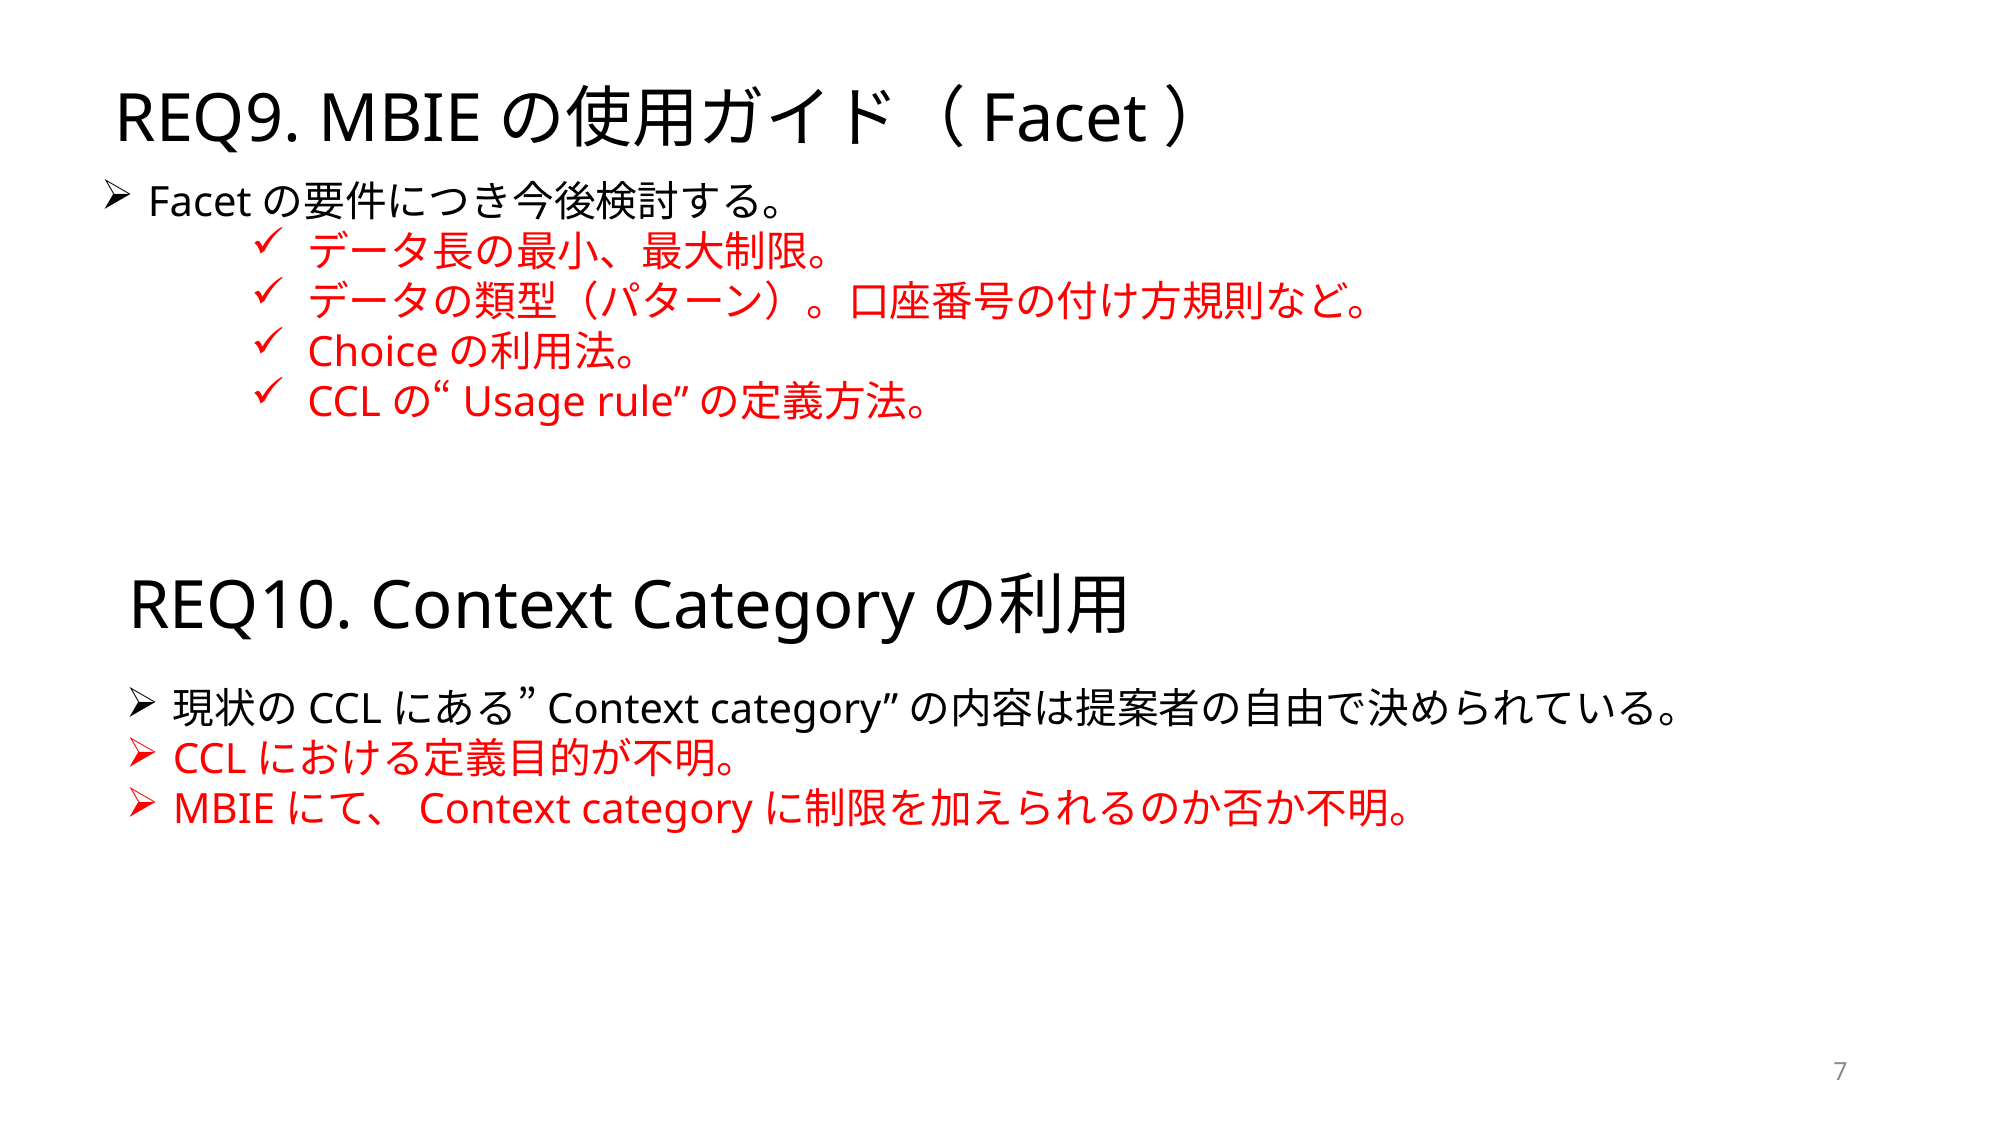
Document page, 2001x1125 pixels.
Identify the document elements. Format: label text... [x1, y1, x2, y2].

text_box REQ10. Context Categoryの利用 [38, 554, 1537, 650]
text_box Facetの要件につき今後検討する。 データ長の最小、最大制限。 データの類型（パターン）。口座番号の付け方規則など。 Choiceの利用法。 CCLの“Usage rule”の定義方法。 [86, 166, 1904, 432]
text_box REQ9. MBIEの使用ガイド（Facet） [24, 67, 1524, 162]
text_box 現状のCCLにある”Context category”の内容は提案者の自由で決められている。 CCLにおける定義目的が不明。 MBIEにて、Context categoryに制限を加えられるのか否か不明。 [111, 674, 1929, 840]
slide_number 7 [1412, 1042, 1863, 1103]
